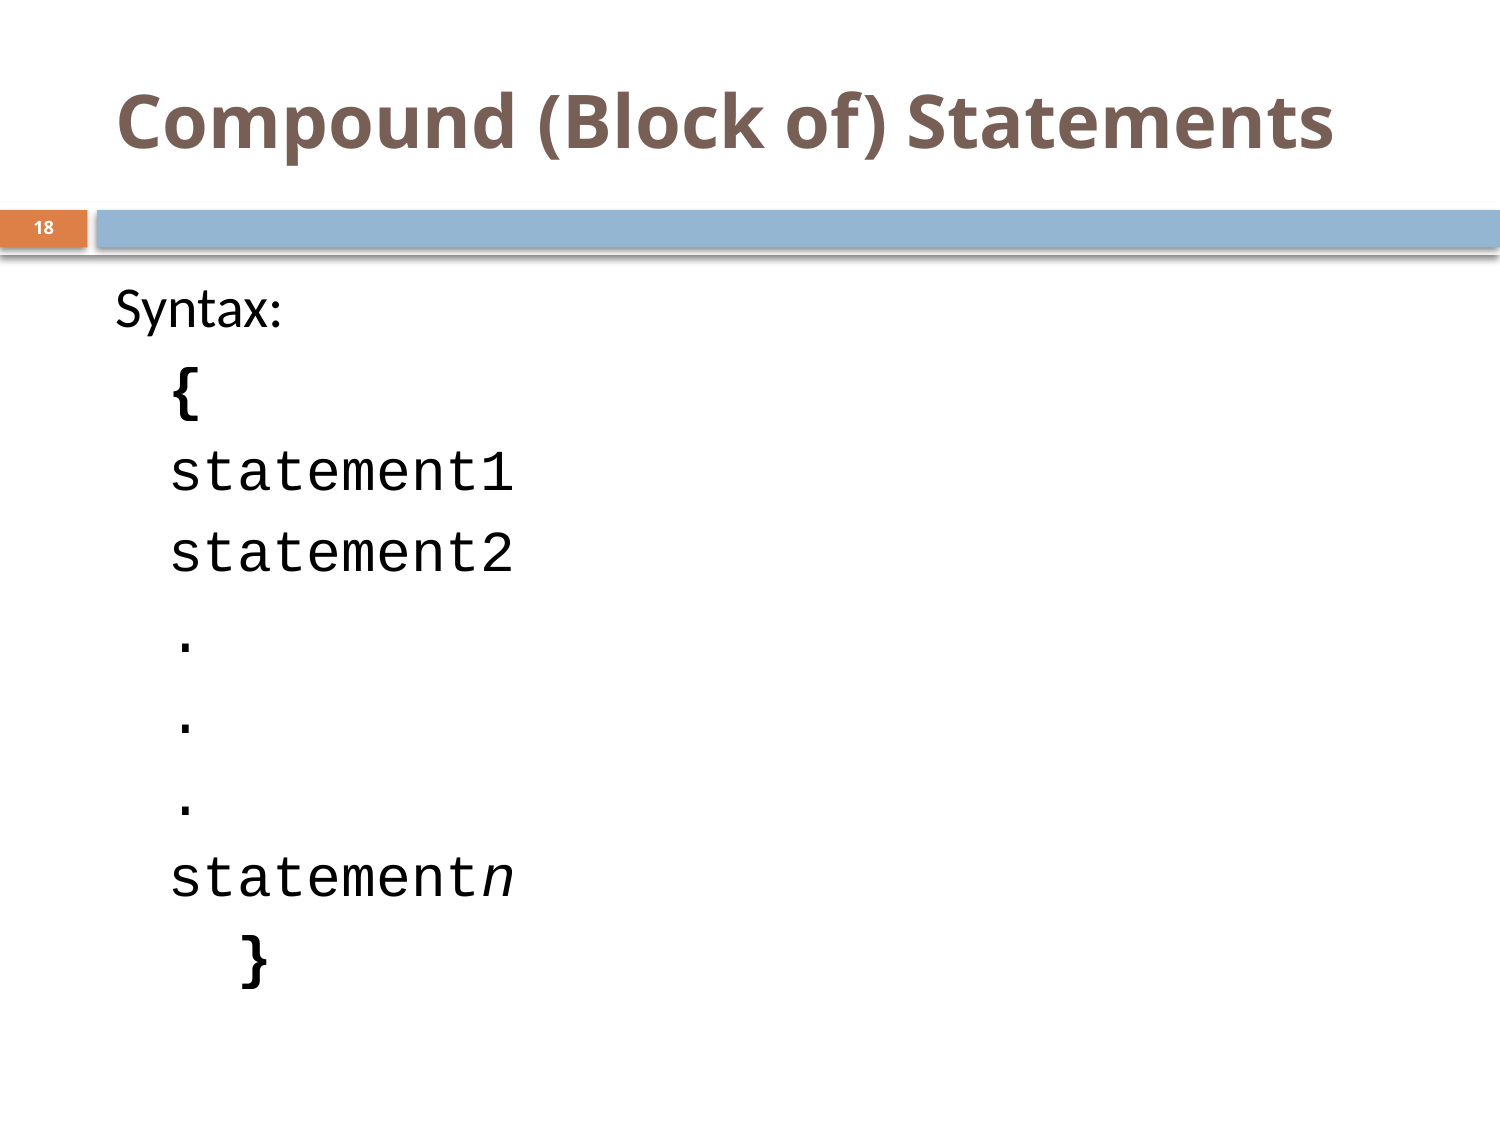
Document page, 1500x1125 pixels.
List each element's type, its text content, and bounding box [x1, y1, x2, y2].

slide_number 18 [0, 208, 88, 249]
title Compound (Block of) Statements [100, 37, 1438, 200]
list Syntax: { statement1 statement2 . . . statementn } [100, 262, 1438, 1000]
